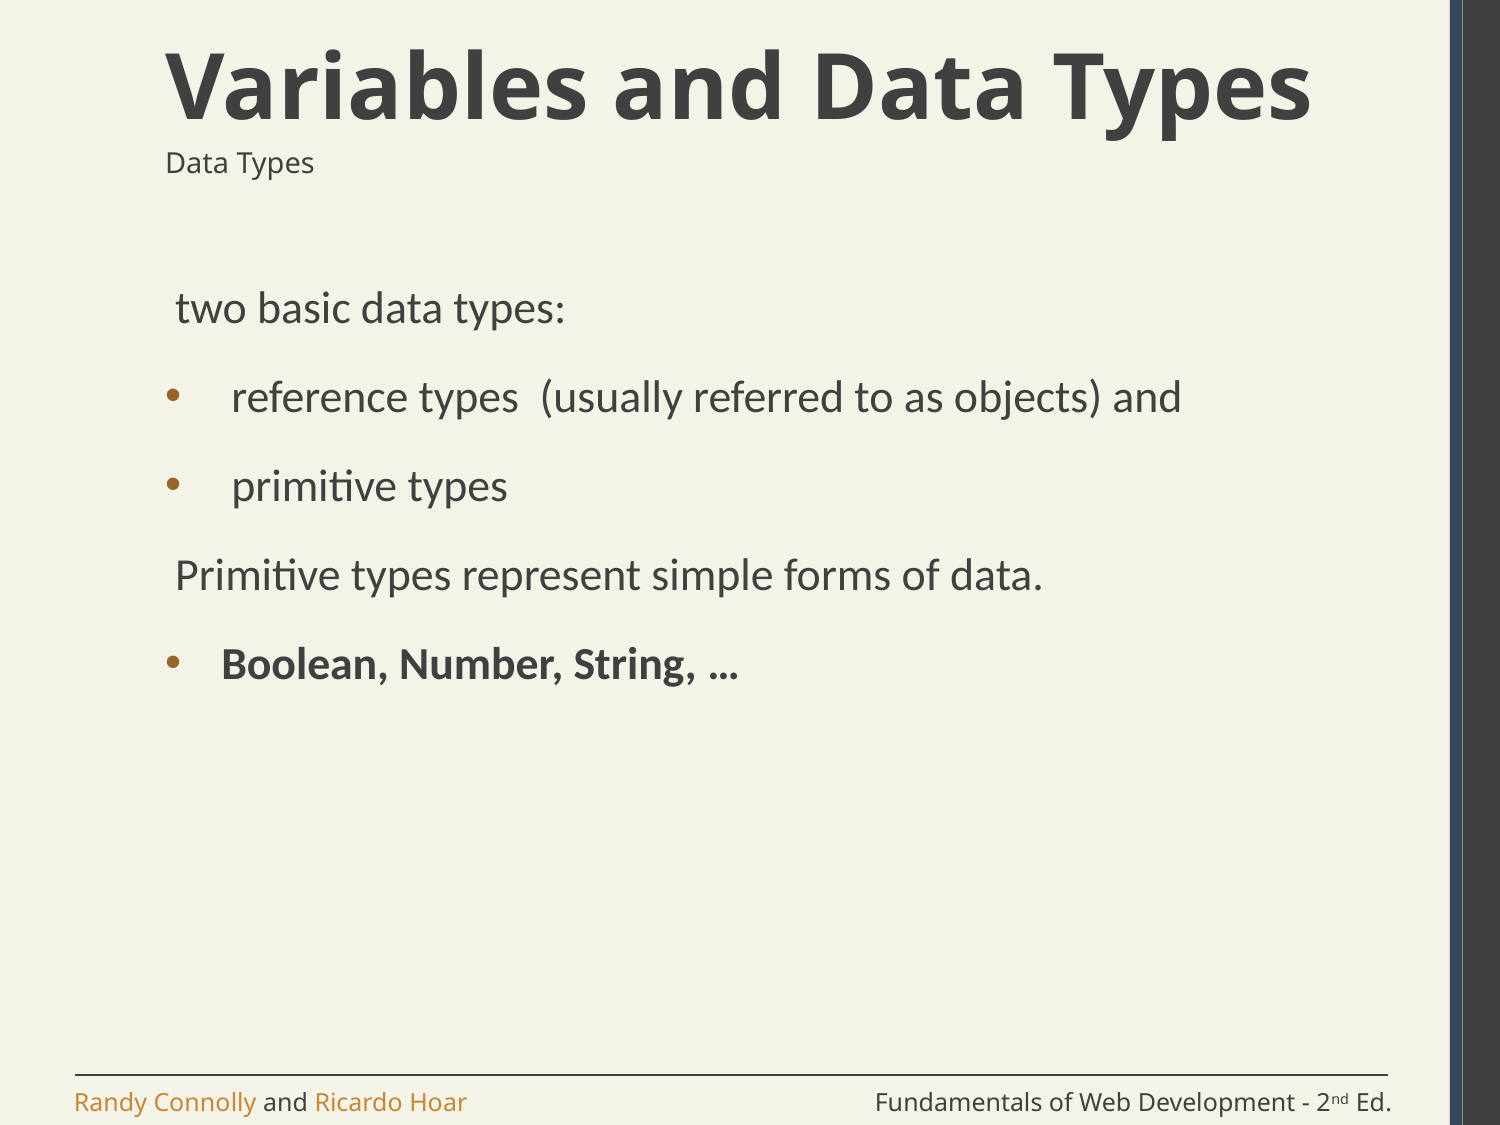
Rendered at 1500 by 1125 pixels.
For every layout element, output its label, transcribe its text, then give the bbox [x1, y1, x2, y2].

list Data Types [150, 137, 1200, 188]
title Variables and Data Types [150, 20, 1425, 188]
list two basic data types: reference types (usually referred to as objects) and primitive types Primitive types represent simple forms of data. Boolean, Number, String, … [150, 270, 1341, 1013]
